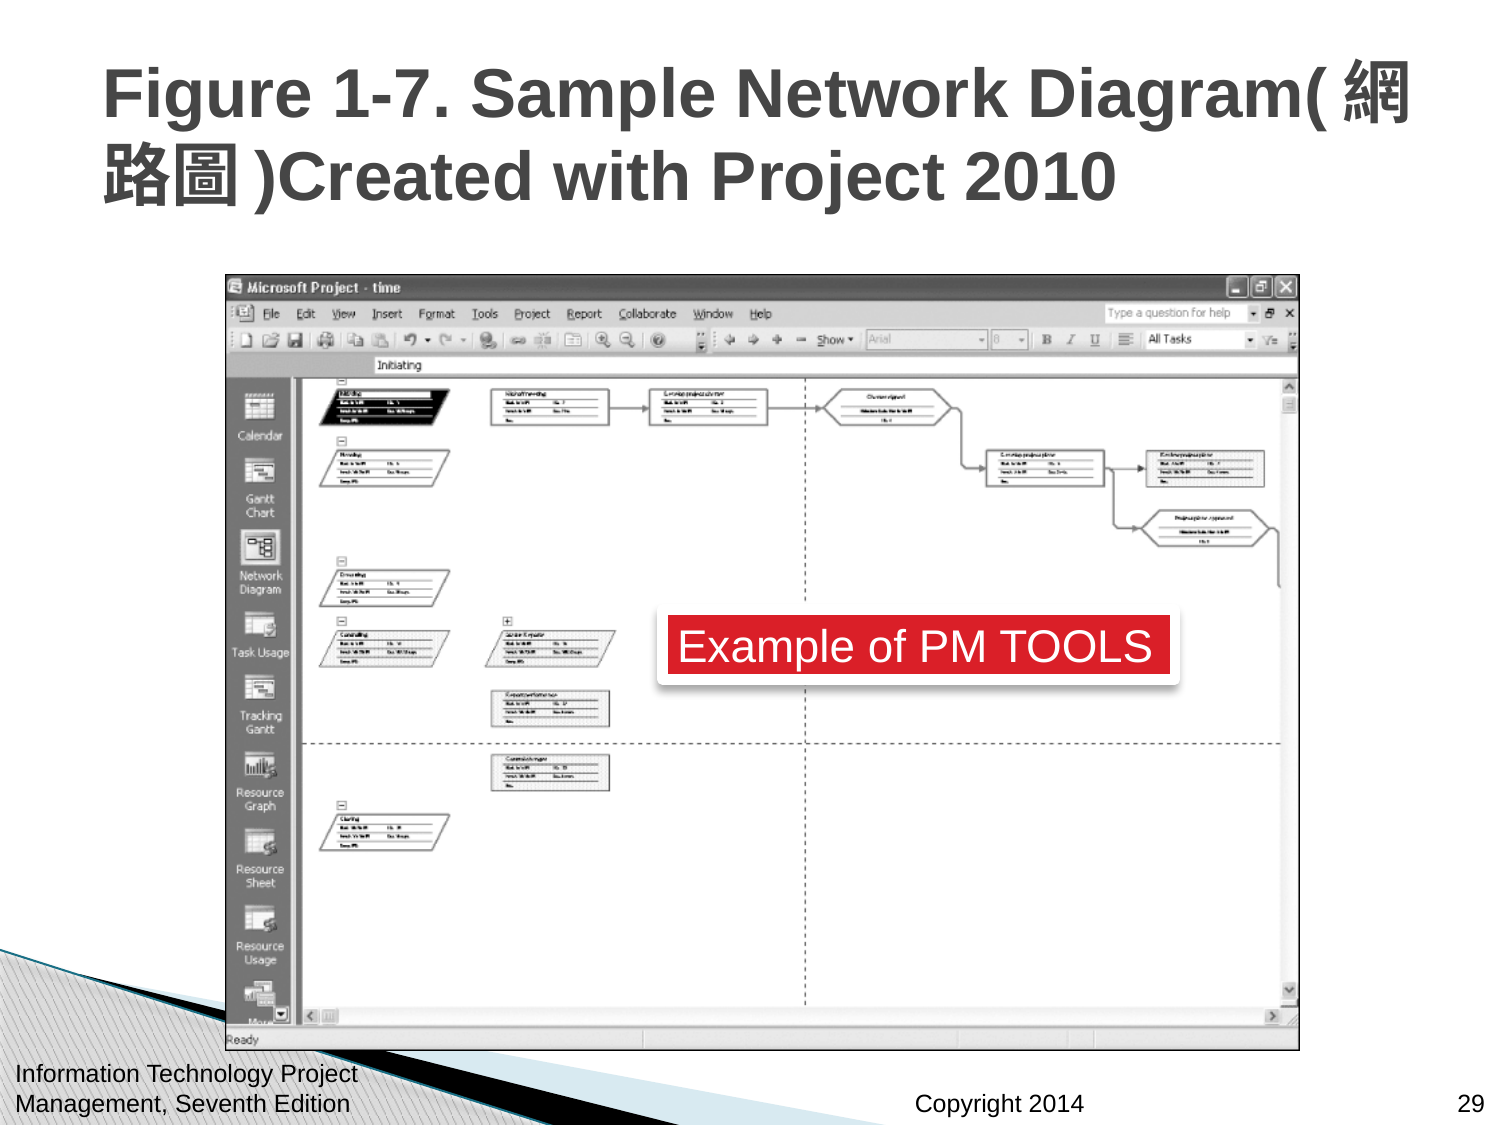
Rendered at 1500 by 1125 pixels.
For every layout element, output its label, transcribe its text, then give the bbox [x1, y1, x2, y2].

footer Information Technology Project Management, Seventh Edition [0, 1065, 425, 1125]
title Figure 1-7. Sample Network Diagram(網路圖)Created with Project 2010 [87, 37, 1438, 225]
picture [224, 274, 1301, 1051]
slide_number 29 [1408, 1065, 1500, 1125]
